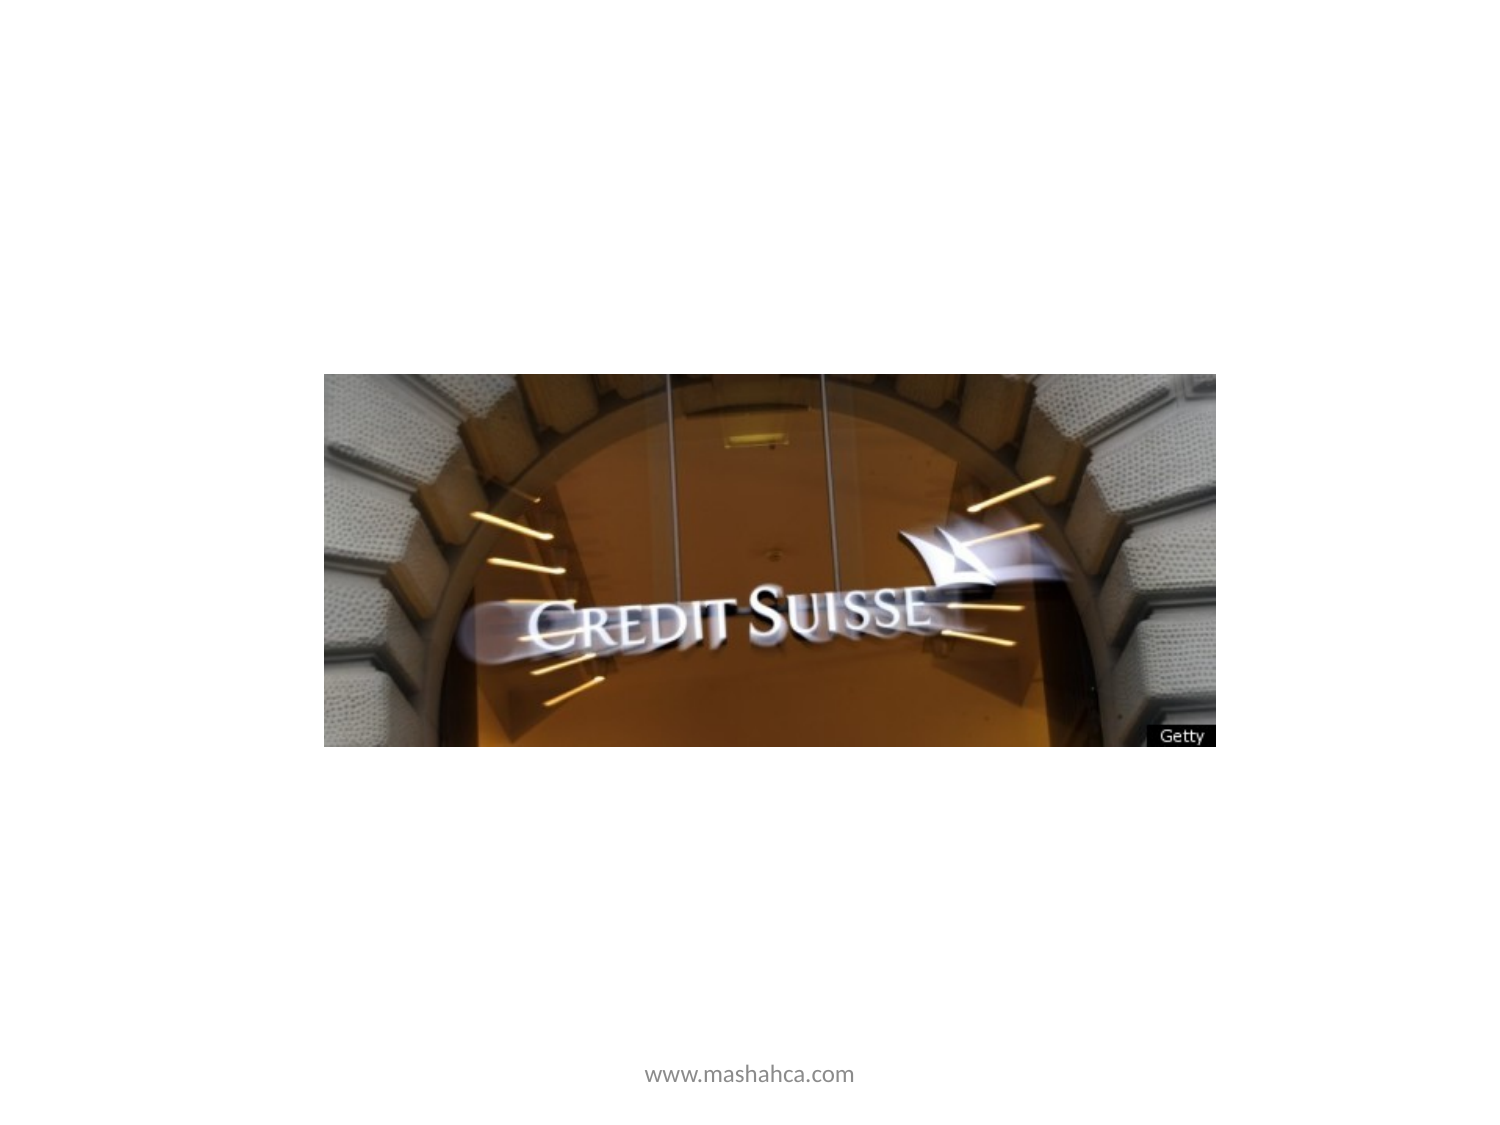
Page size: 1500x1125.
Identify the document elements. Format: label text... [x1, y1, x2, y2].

picture [324, 374, 1216, 748]
footer www.mashahca.com [512, 1042, 988, 1103]
